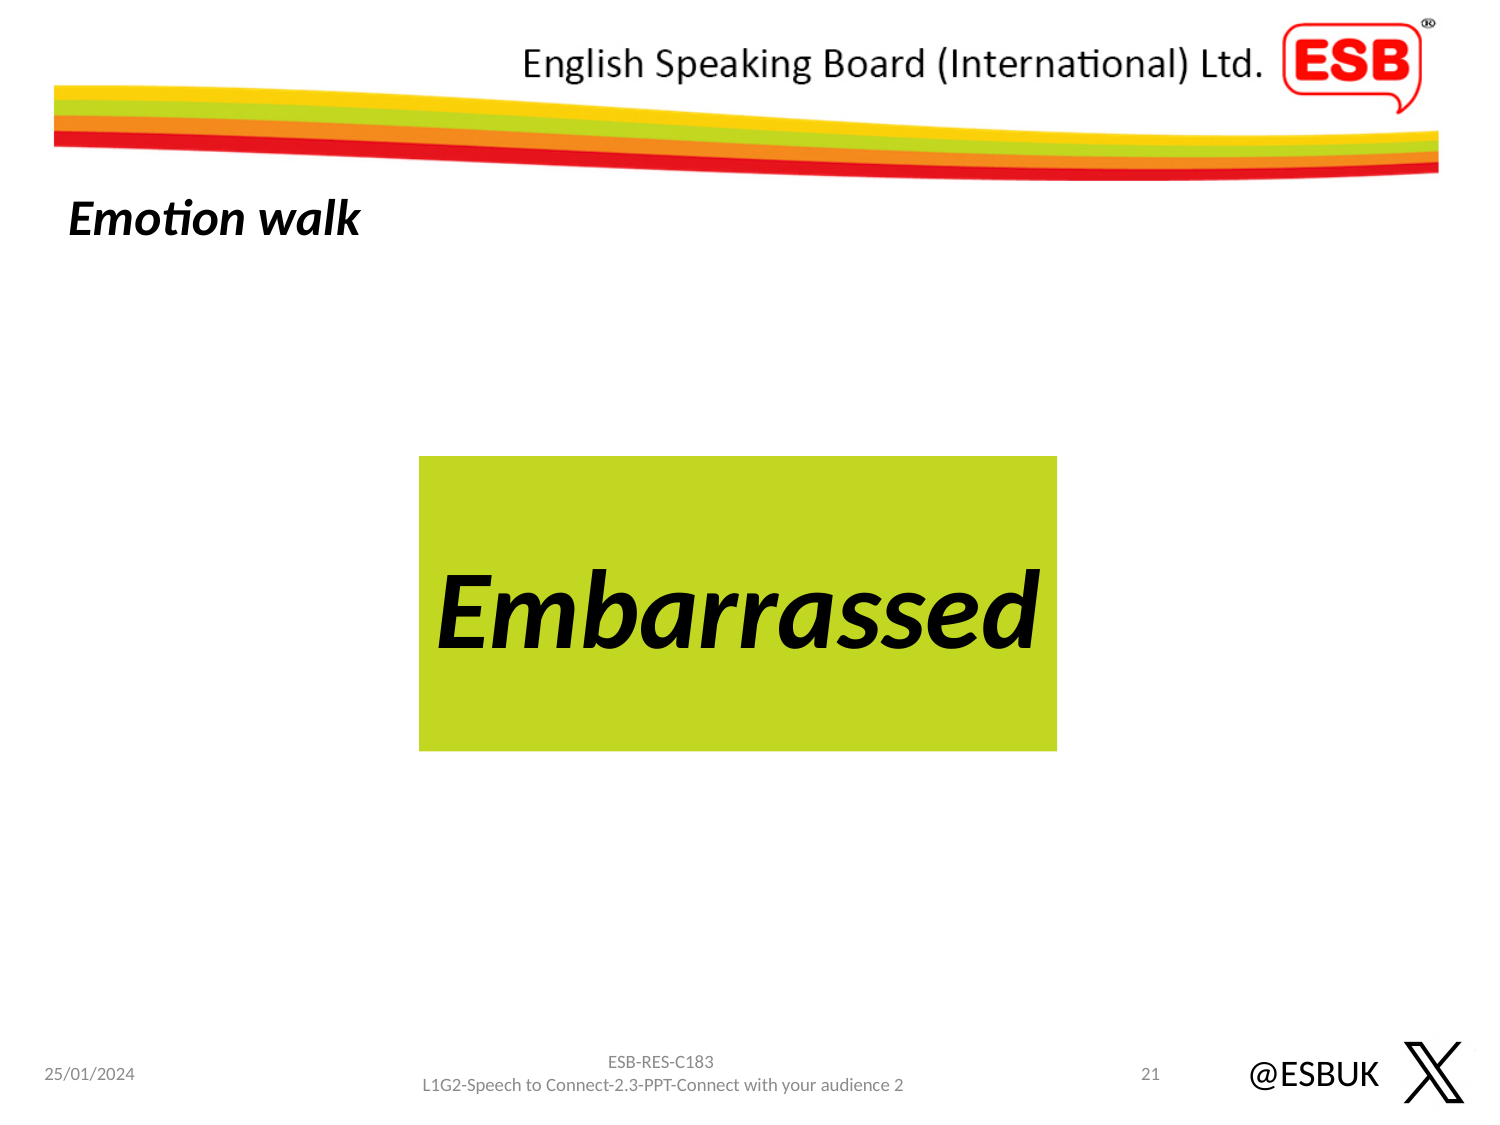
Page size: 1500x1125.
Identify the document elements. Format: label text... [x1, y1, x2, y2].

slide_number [29, 1042, 367, 1103]
picture [0, 0, 1500, 189]
footer ESB-RES-C183 L1G2-Speech to Connect-2.3-PPT-Connect with your audience 2 [395, 1042, 930, 1103]
text_box Embarrassed [418, 455, 1058, 753]
slide_number 21 [930, 1042, 1176, 1103]
picture [1395, 1029, 1476, 1116]
title Emotion walk [53, 183, 1347, 255]
